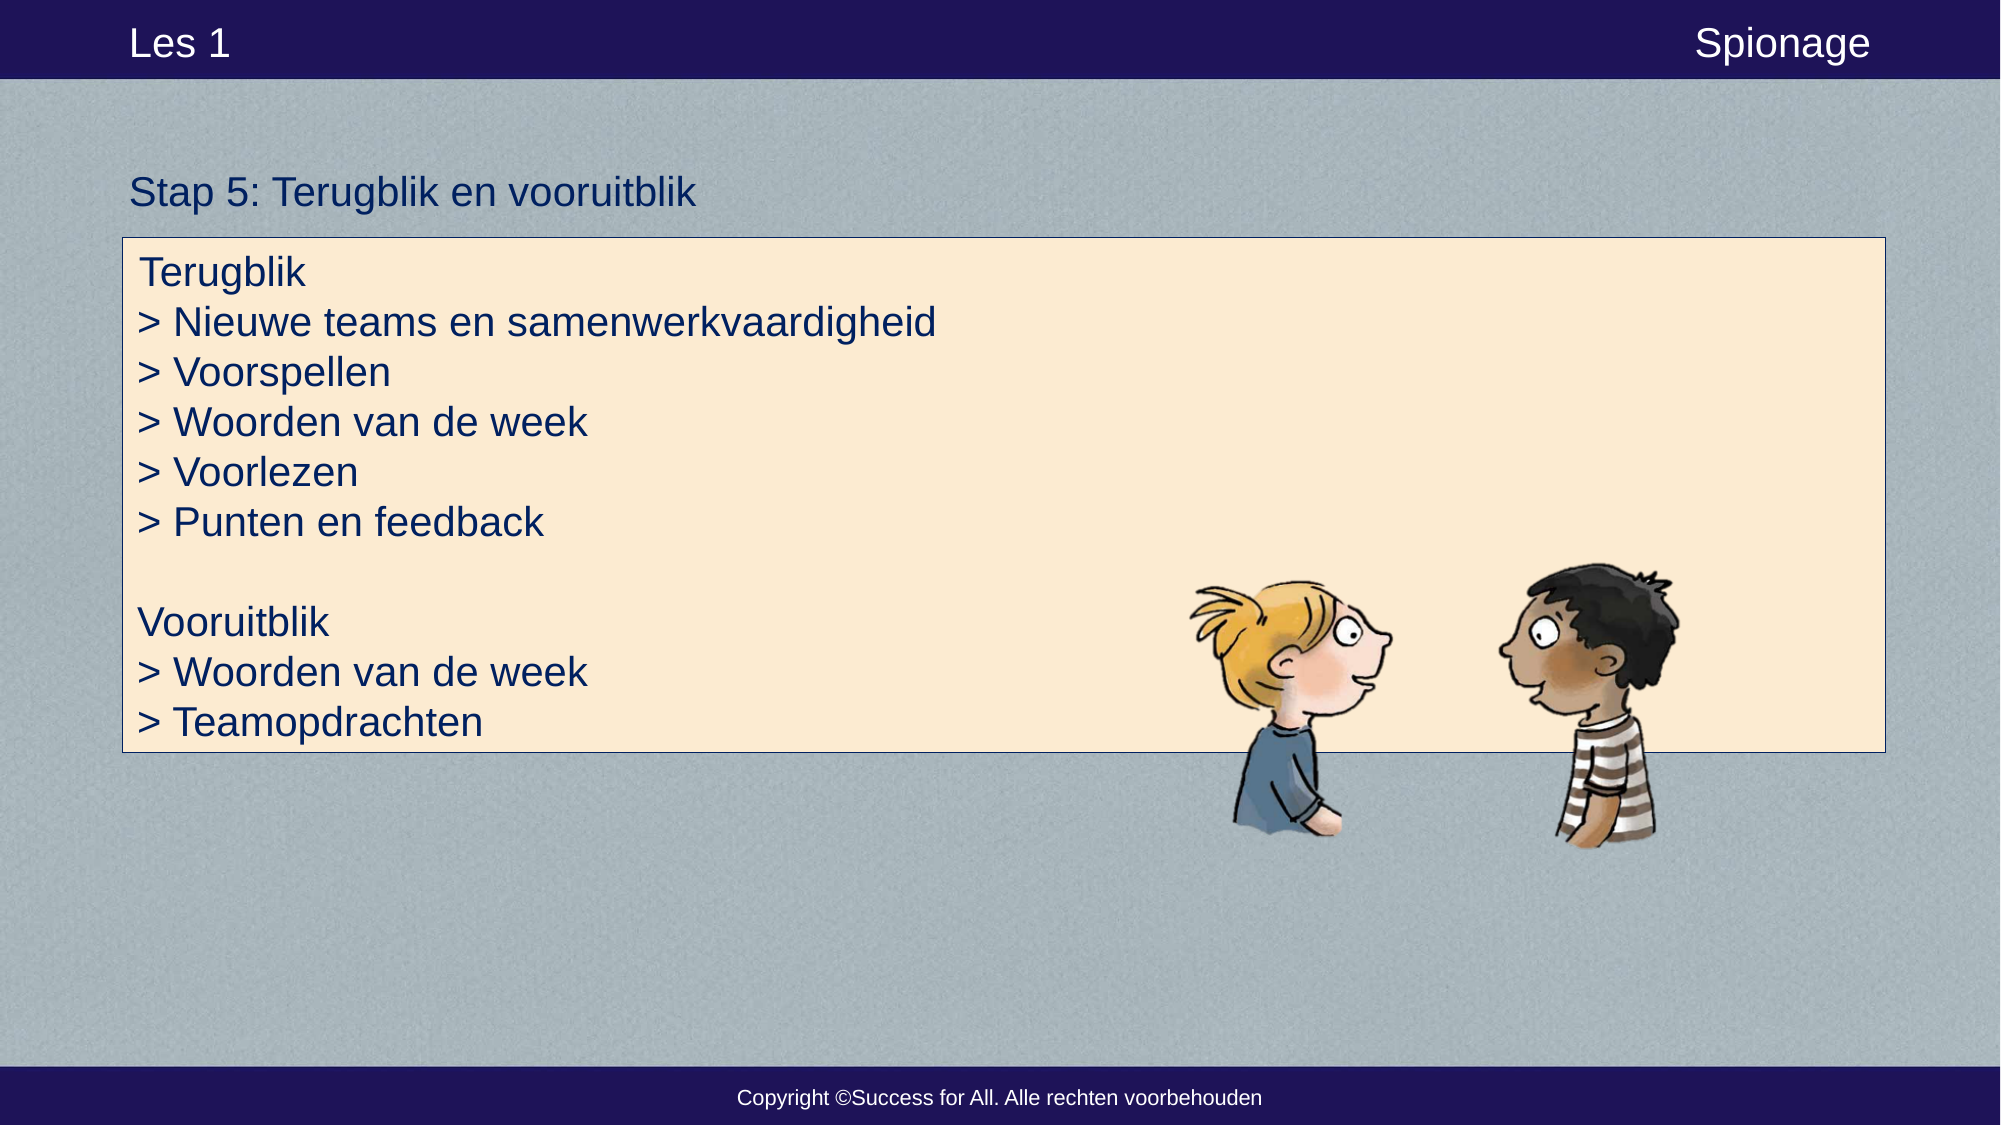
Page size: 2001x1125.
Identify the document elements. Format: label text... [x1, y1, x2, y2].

text_box Les 1 [114, 8, 354, 73]
text_box Terugblik > Nieuwe teams en samenwerkvaardigheid > Voorspellen > Woorden van de week > Voorlezen > Punten en feedback Vooruitblik > Woorden van de week > Teamopdrachten [122, 237, 1886, 753]
text_box Spionage [999, 8, 1886, 73]
picture [0, 0, 2001, 1125]
text_box Copyright ©Success for All. Alle rechten voorbehouden [0, 1076, 2000, 1125]
text_box Stap 5: Terugblik en vooruitblik [114, 157, 907, 223]
